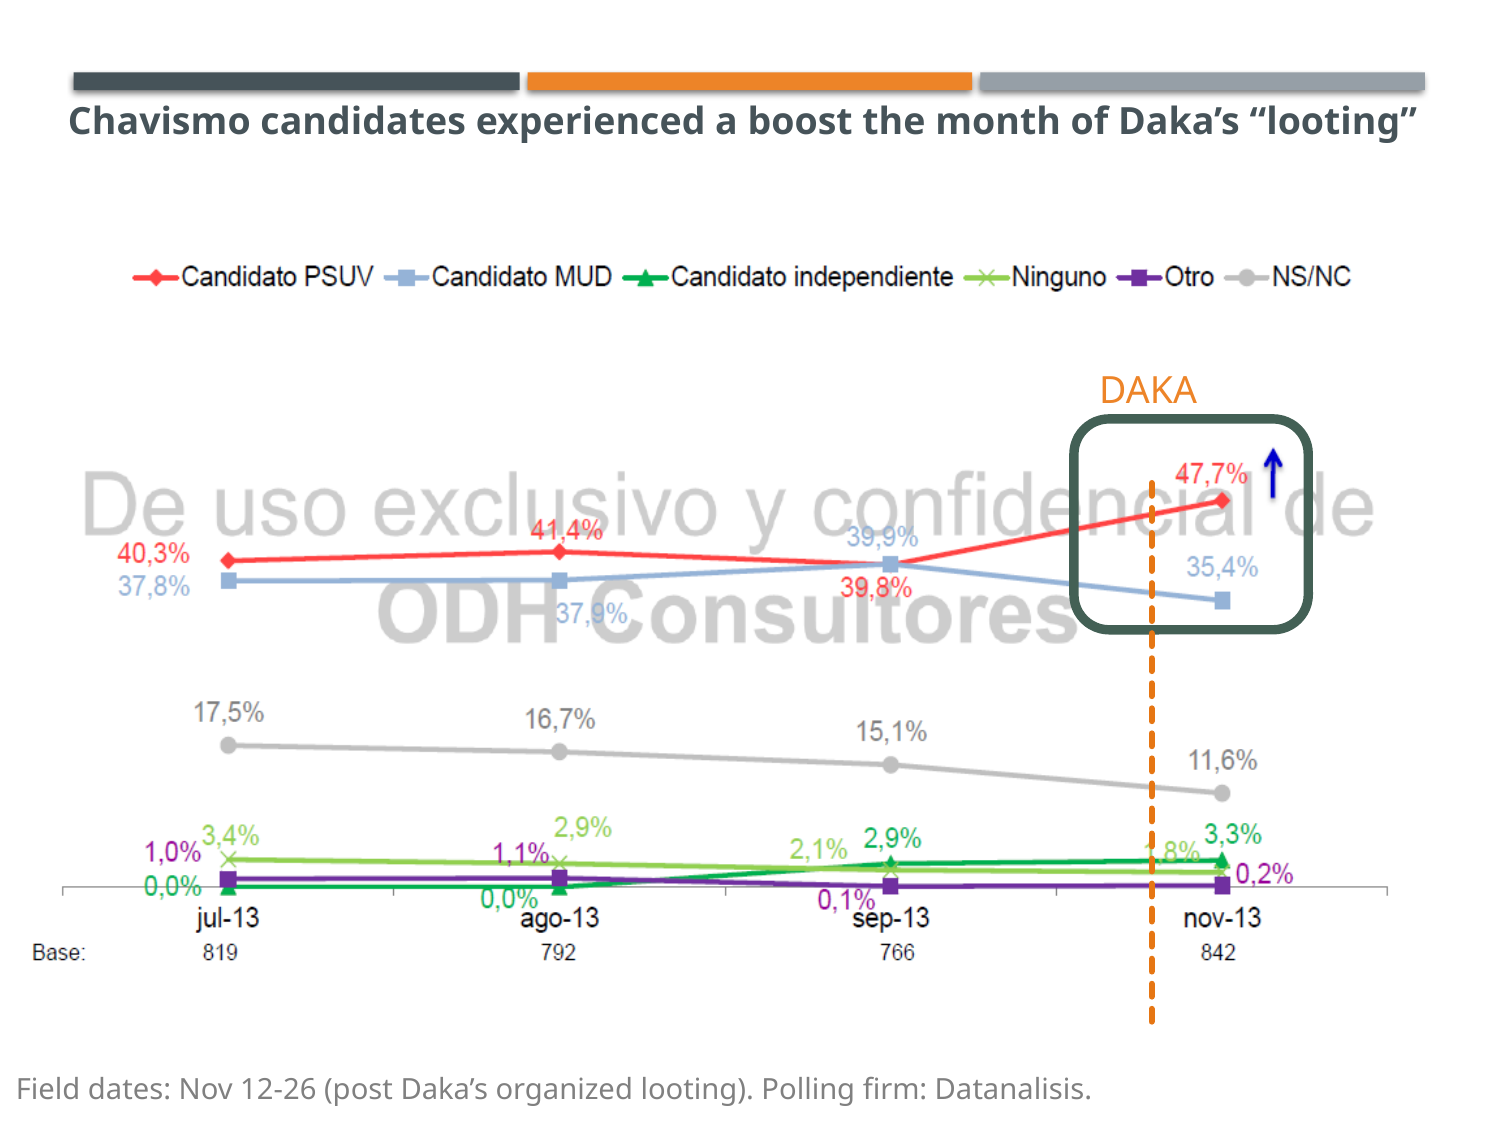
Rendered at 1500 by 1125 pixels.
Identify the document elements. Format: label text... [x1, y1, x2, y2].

text_box Chavismo candidates experienced a boost the month of Daka’s “looting” [53, 89, 1483, 241]
text_box Field dates: Nov 12-26 (post Daka’s organized looting). Polling firm: Datanalisis. [1, 1063, 1258, 1113]
picture [20, 242, 1492, 962]
